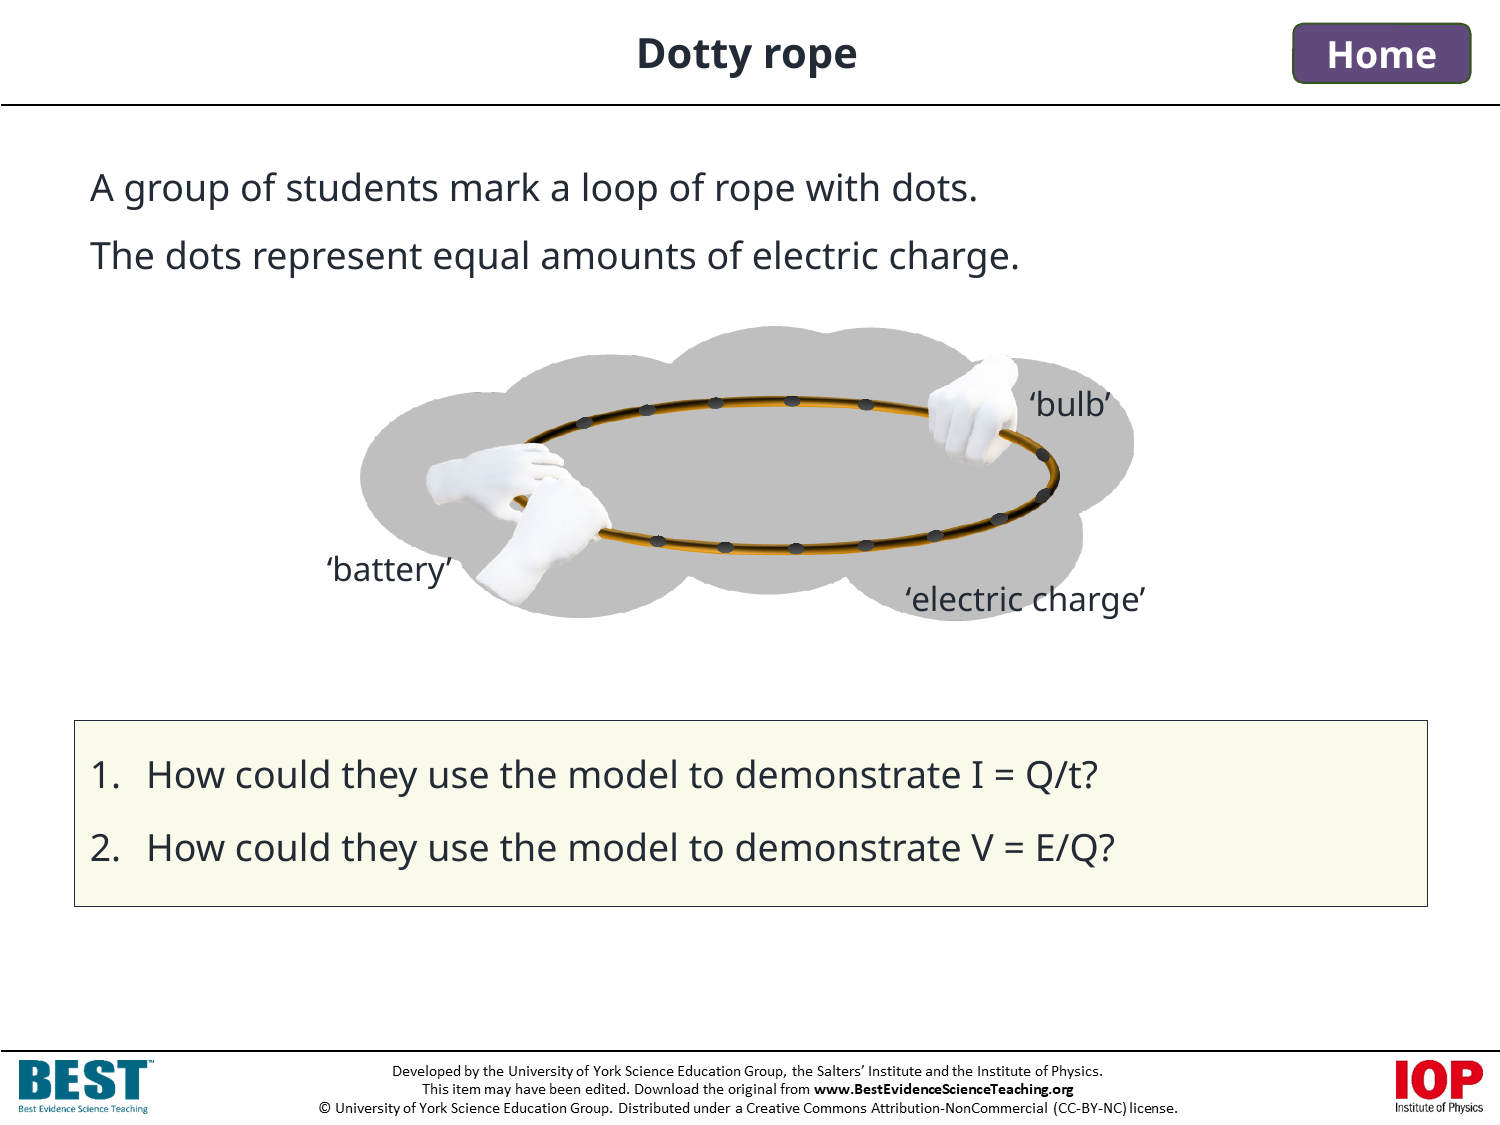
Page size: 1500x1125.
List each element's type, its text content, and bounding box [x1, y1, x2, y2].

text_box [360, 319, 1134, 635]
text_box Dotty rope [23, 4, 1471, 99]
picture [1, 104, 1500, 1125]
text_box Home [1292, 22, 1472, 84]
